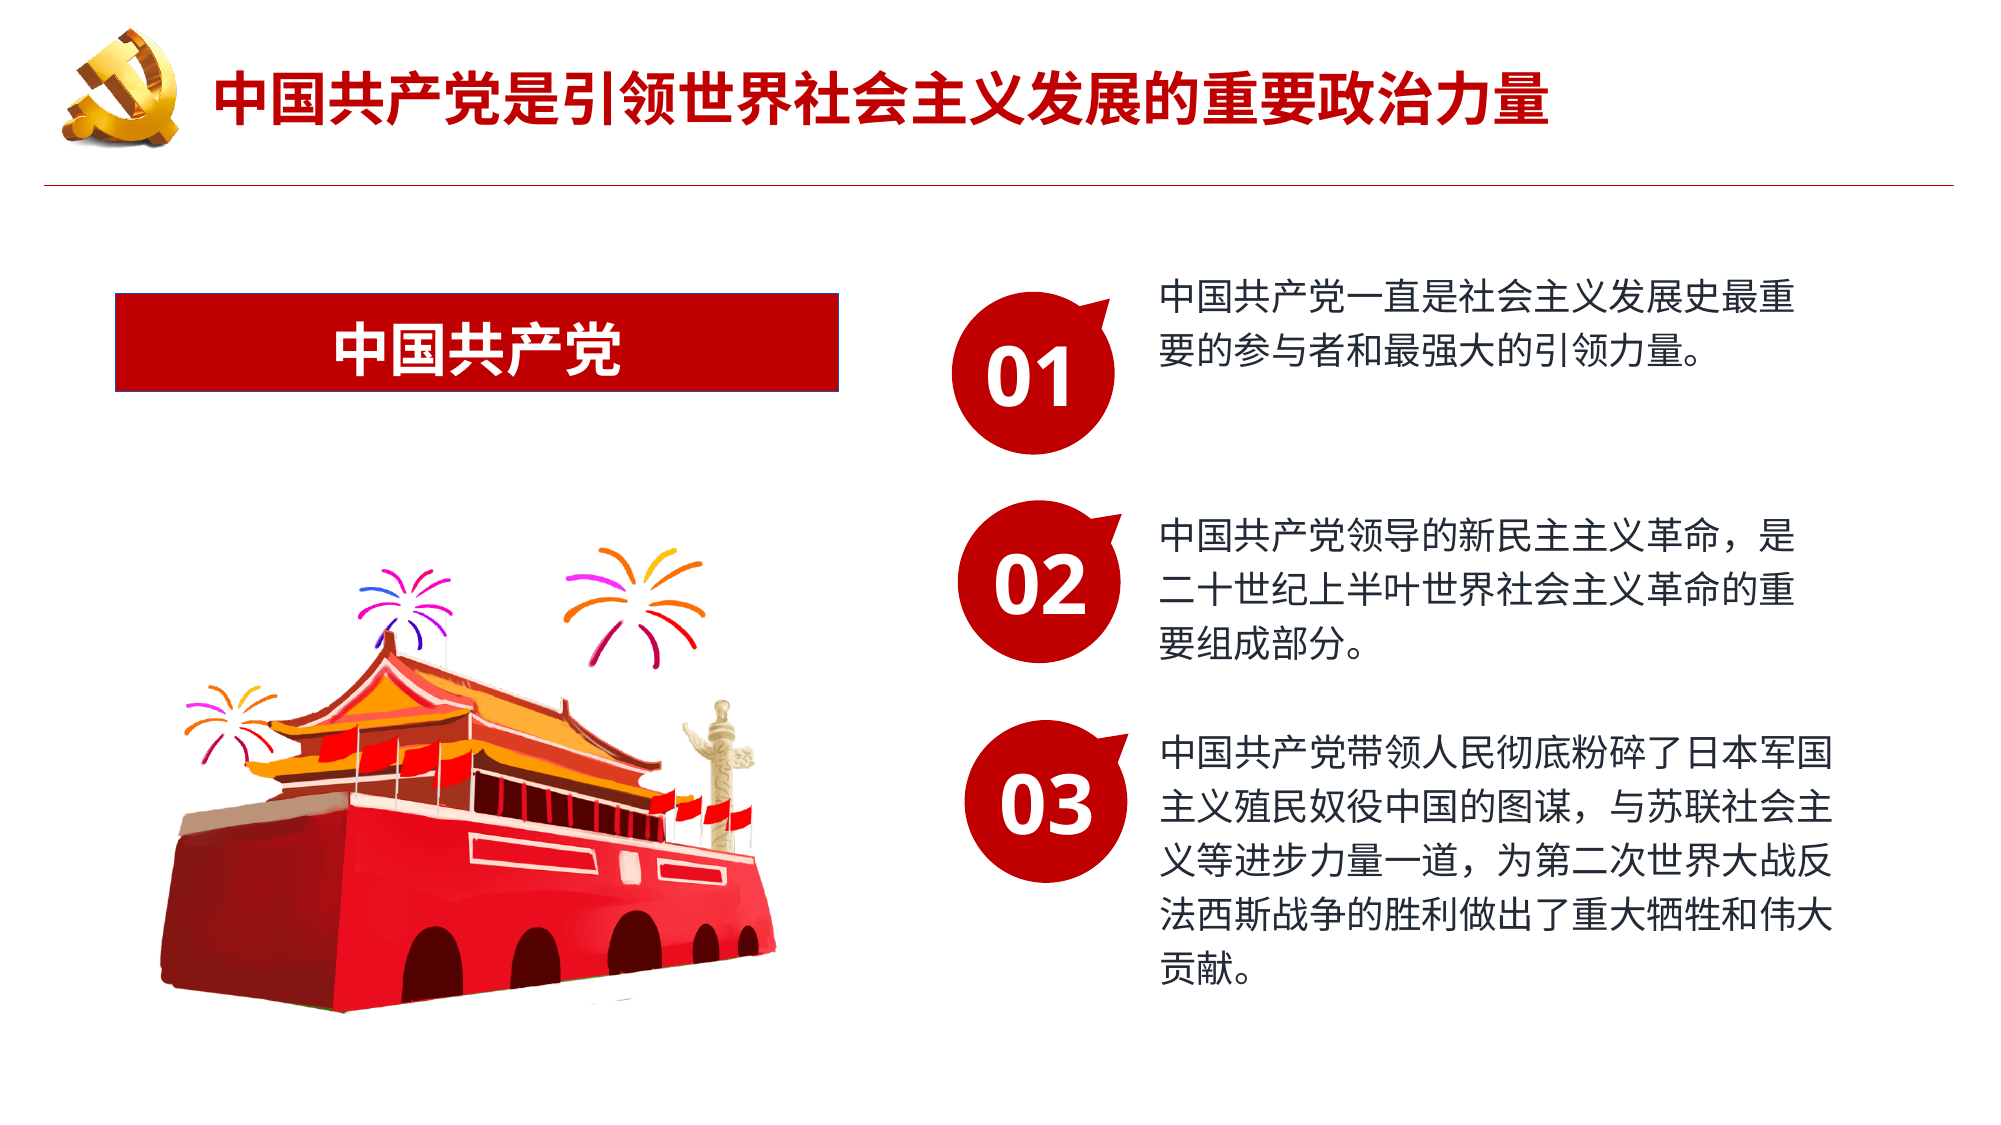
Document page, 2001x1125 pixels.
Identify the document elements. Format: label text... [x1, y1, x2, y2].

text_box 03 [994, 770, 1101, 832]
text_box 01 [980, 342, 1086, 403]
text_box [951, 291, 1115, 455]
text_box [957, 500, 1122, 664]
picture [59, 28, 179, 151]
text_box [964, 720, 1129, 883]
text_box 中国共产党领导的新民主主义革命，是二十世纪上半叶世界社会主义革命的重要组成部分。 [1144, 495, 1846, 673]
text_box 中国共产党 [221, 305, 733, 391]
text_box 中国共产党一直是社会主义发展史最重要的参与者和最强大的引领力量。 [1144, 256, 1846, 380]
text_box 中国共产党带领人民彻底粉碎了日本军国主义殖民奴役中国的图谋，与苏联社会主义等进步力量一道，为第二次世界大战反法西斯战争的胜利做出了重大牺牲和伟大贡献。 [1144, 712, 1868, 998]
text_box 02 [987, 550, 1094, 612]
picture [105, 421, 849, 1125]
text_box [115, 293, 839, 392]
